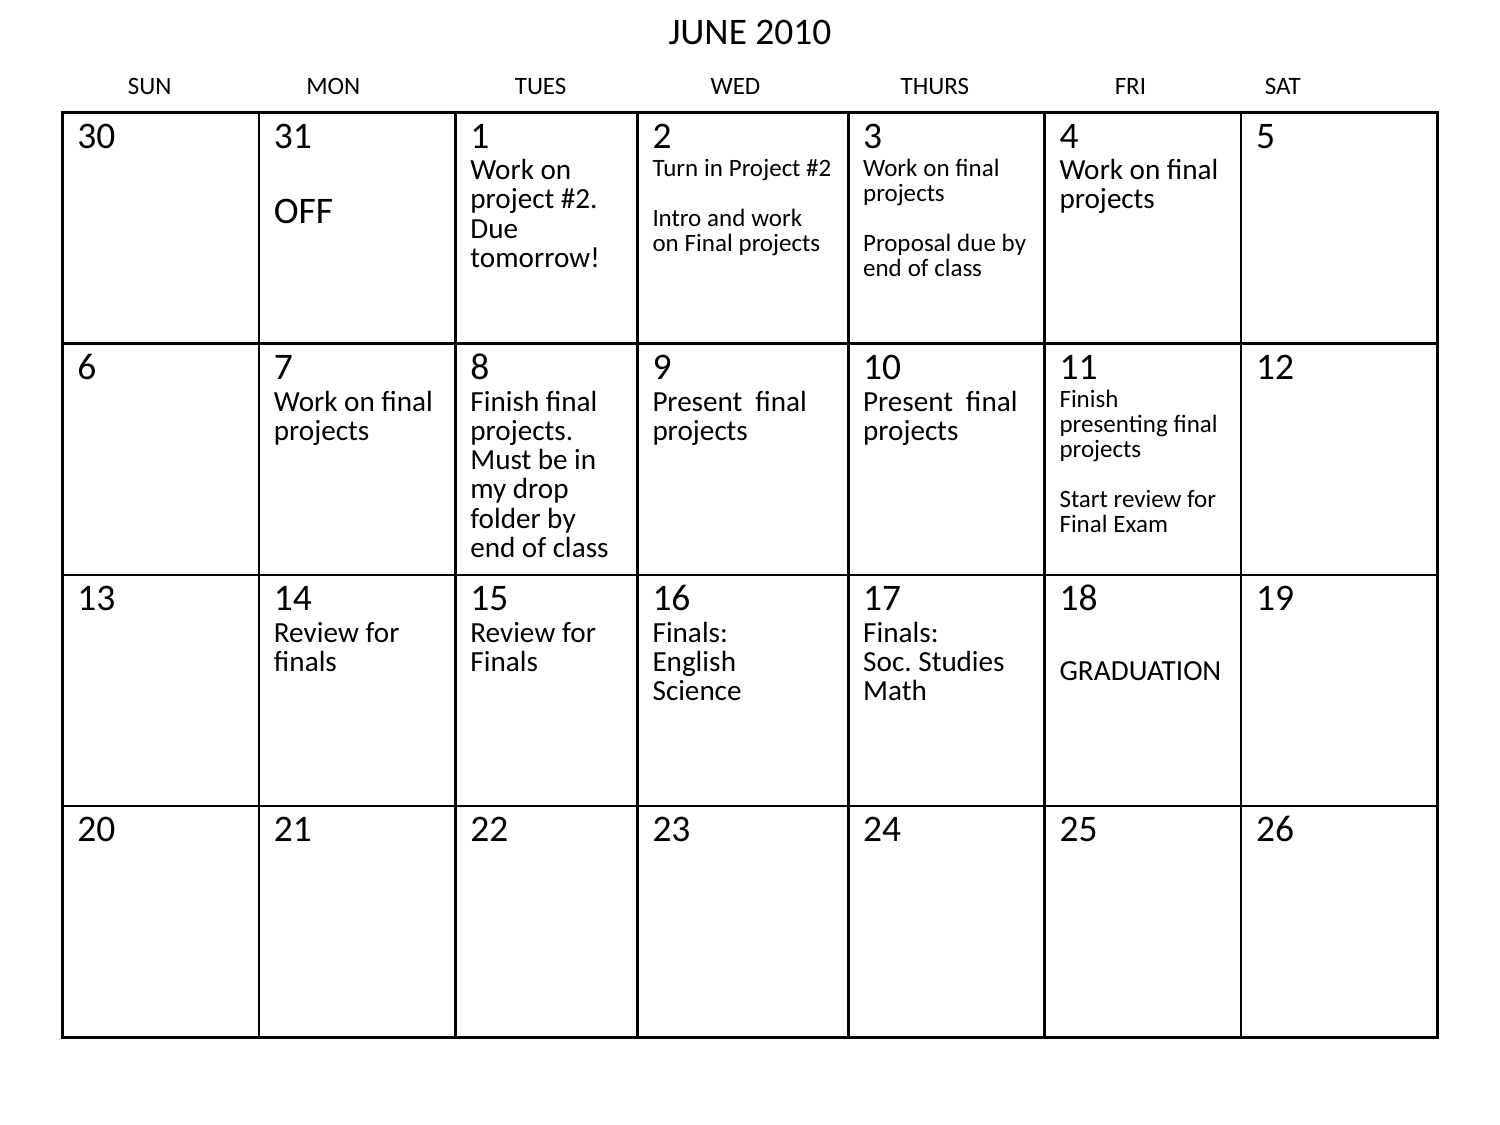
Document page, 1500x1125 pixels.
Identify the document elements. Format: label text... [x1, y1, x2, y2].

table_cell 8 Finish final projects. Must be in my drop folder by end of class [457, 345, 636, 574]
table_cell 7 Work on final projects [260, 345, 454, 574]
table_header 4 Work on final projects [1046, 114, 1240, 342]
table_cell 18 GRADUATION [1046, 576, 1240, 805]
table_cell 13 [64, 576, 258, 805]
table_cell 15 Review for Finals [457, 576, 636, 805]
text_box SUN MON TUES WED THURS FRI SAT [49, 62, 1463, 108]
table_cell 22 [457, 807, 636, 1036]
table_header 1 Work on project #2. Due tomorrow! [457, 114, 636, 342]
table_cell 19 [1242, 576, 1436, 805]
text_box JUNE 2010 [399, 0, 1100, 60]
table_cell 11 Finish presenting final projects Start review for Final Exam [1046, 345, 1240, 574]
table_cell 25 [1046, 807, 1240, 1036]
table_cell 12 [1242, 345, 1436, 574]
table_cell 17 Finals: Soc. Studies Math [850, 576, 1043, 805]
table_header 5 [1242, 114, 1436, 342]
table_cell 23 [639, 807, 847, 1036]
table_cell 21 [260, 807, 454, 1036]
table_header 3 Work on final projects Proposal due by end of class [850, 114, 1043, 342]
table_cell 10 Present final projects [850, 345, 1043, 574]
table_cell 6 [64, 345, 258, 574]
table_cell 24 [850, 807, 1043, 1036]
table_cell 16 Finals: English Science [639, 576, 847, 805]
table_header 30 [64, 114, 258, 342]
table_cell 20 [64, 807, 258, 1036]
table_cell 9 Present final projects [639, 345, 847, 574]
table_header 2 Turn in Project #2 Intro and work on Final projects [639, 114, 847, 342]
table_cell 14 Review for finals [260, 576, 454, 805]
table_header 31 OFF [260, 114, 454, 342]
table_cell 26 [1242, 807, 1436, 1036]
